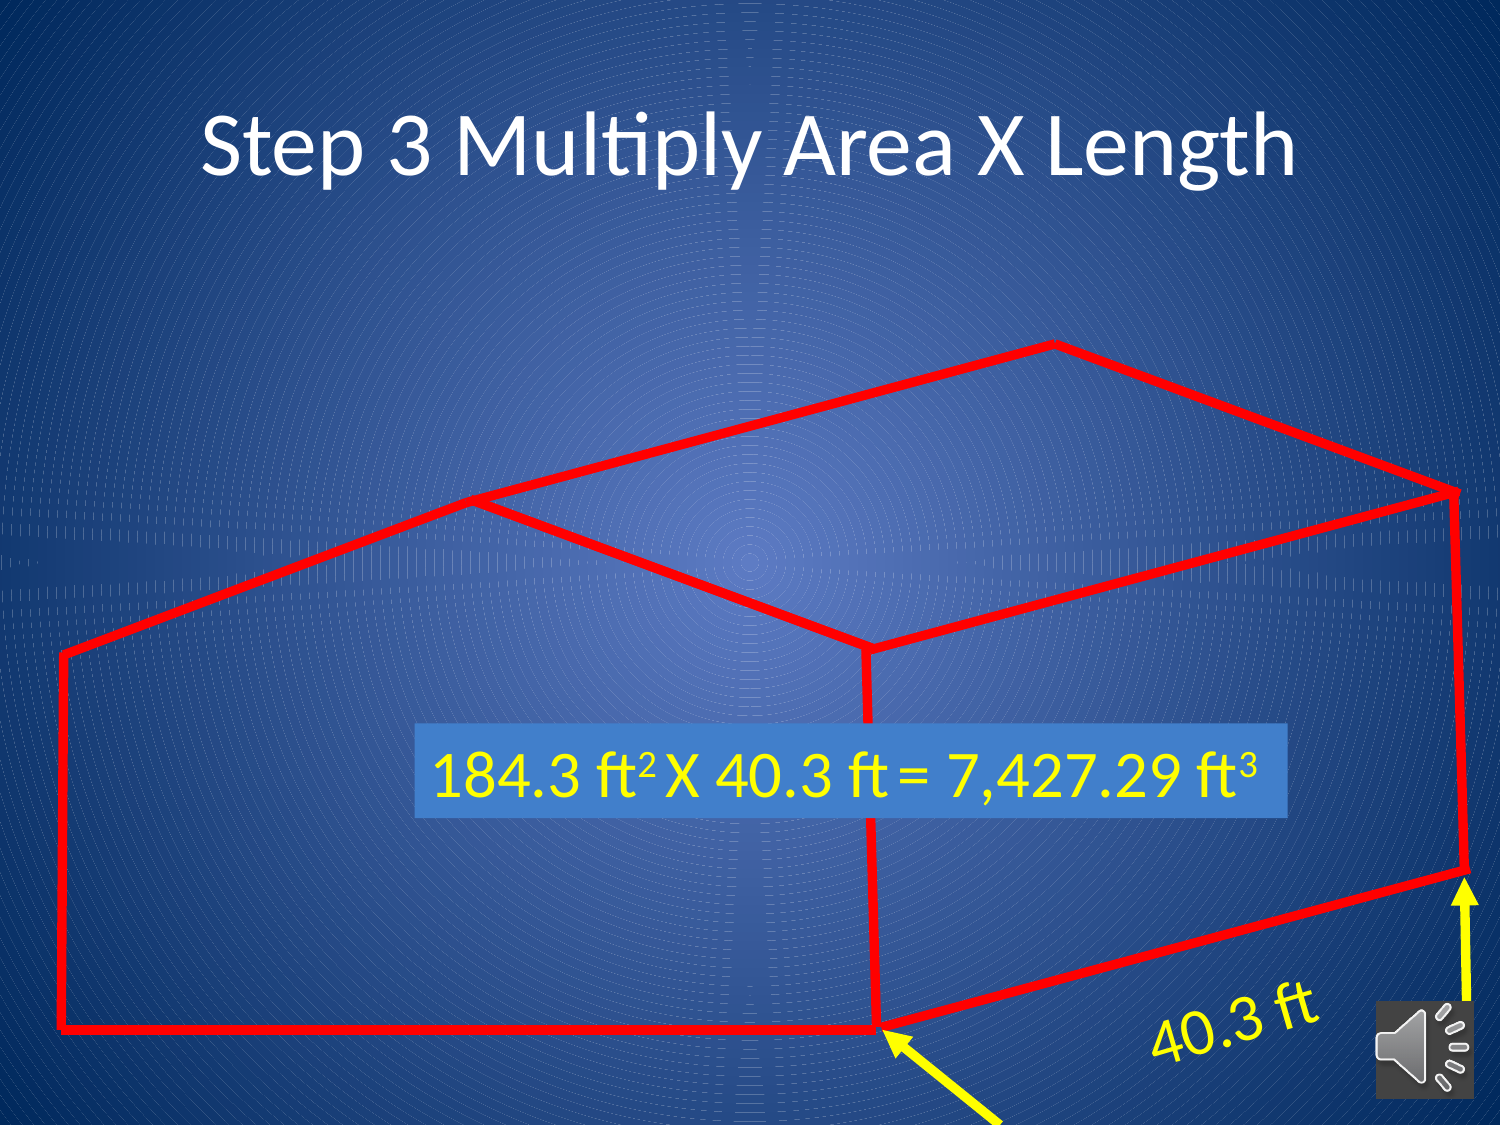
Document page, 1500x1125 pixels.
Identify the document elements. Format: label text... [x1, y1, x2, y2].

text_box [880, 868, 1461, 1028]
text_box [1054, 343, 1461, 495]
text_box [882, 1029, 1001, 1125]
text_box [465, 343, 1053, 500]
text_box 40.3 ft [1130, 1036, 1341, 1093]
title Step 3 Multiply Area X Length [75, 45, 1425, 233]
picture [1374, 999, 1476, 1101]
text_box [1453, 490, 1465, 869]
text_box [1467, 868, 1471, 879]
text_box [869, 490, 1448, 651]
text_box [865, 649, 877, 1028]
text_box 184.3 ft2 X 40.3 ft = 7,427.29 ft3 [414, 723, 860, 819]
text_box 184.3 ft2 X 40.3 ft = 7,427.29 ft3 [880, 723, 1288, 819]
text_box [60, 652, 64, 1029]
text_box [1464, 877, 1468, 998]
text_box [63, 502, 467, 656]
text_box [470, 499, 876, 650]
